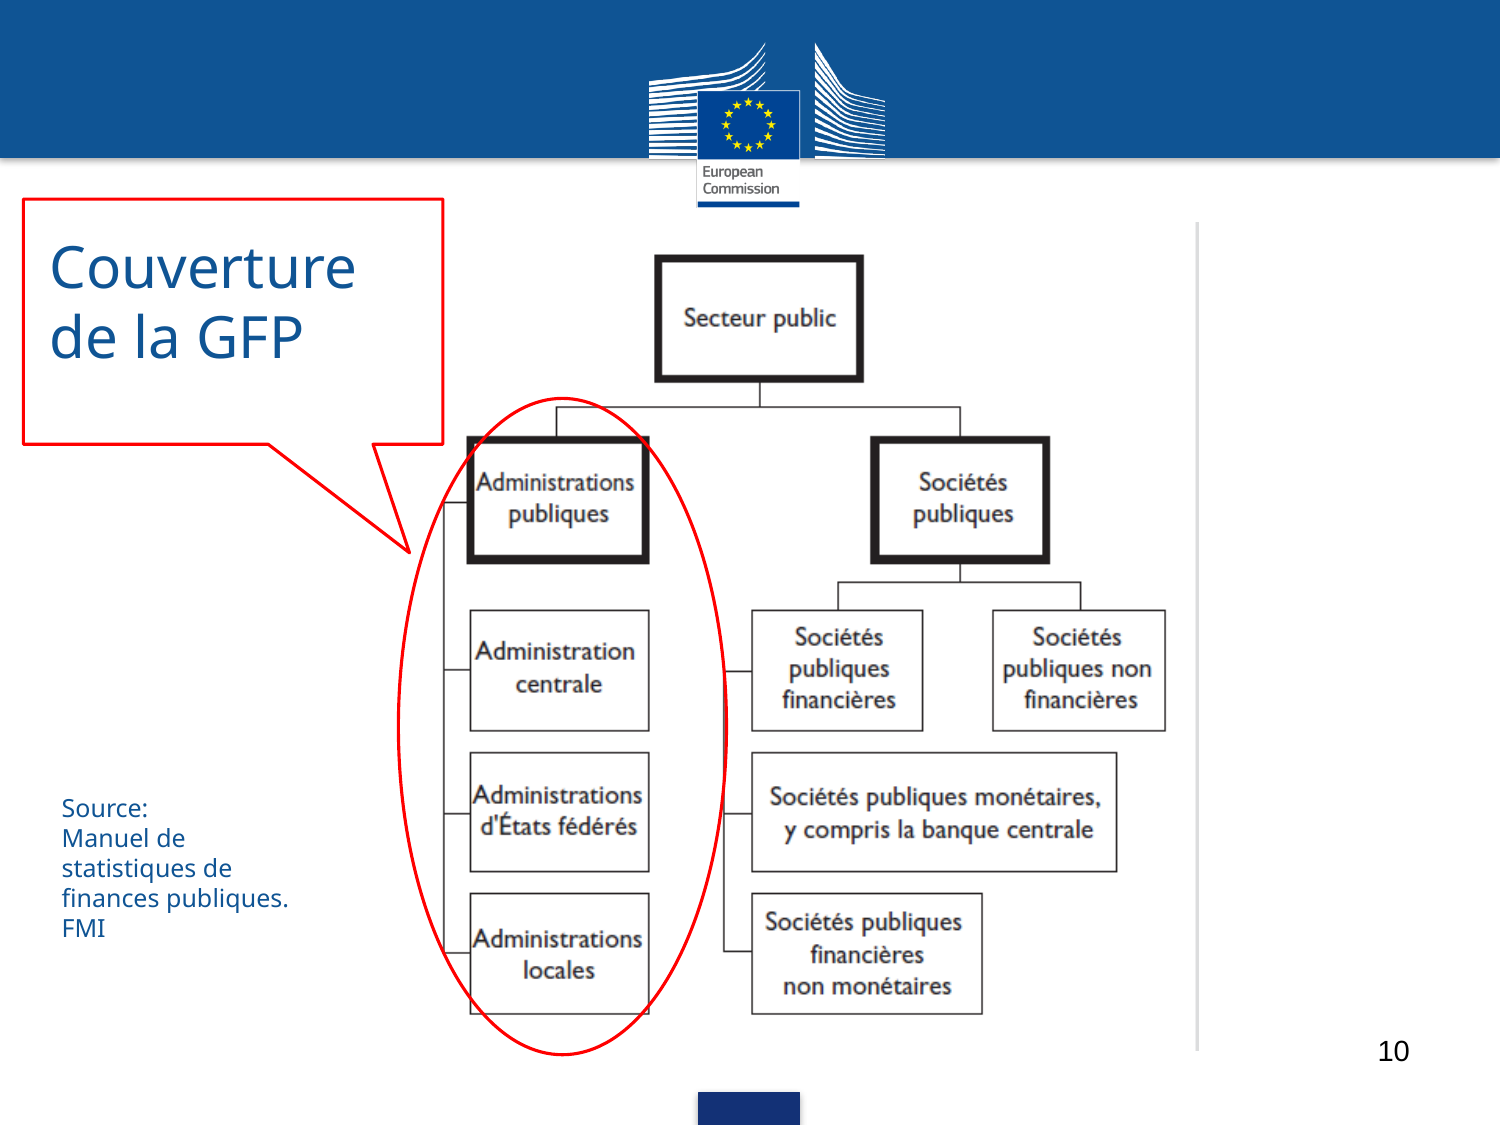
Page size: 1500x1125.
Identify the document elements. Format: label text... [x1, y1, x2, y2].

picture [649, 42, 885, 208]
text_box [23, 199, 443, 541]
text_box Source: Manuel de statistiques de finances publiques. FMI [46, 785, 305, 950]
slide_number 10 [1074, 1024, 1426, 1103]
picture [398, 222, 1199, 1051]
